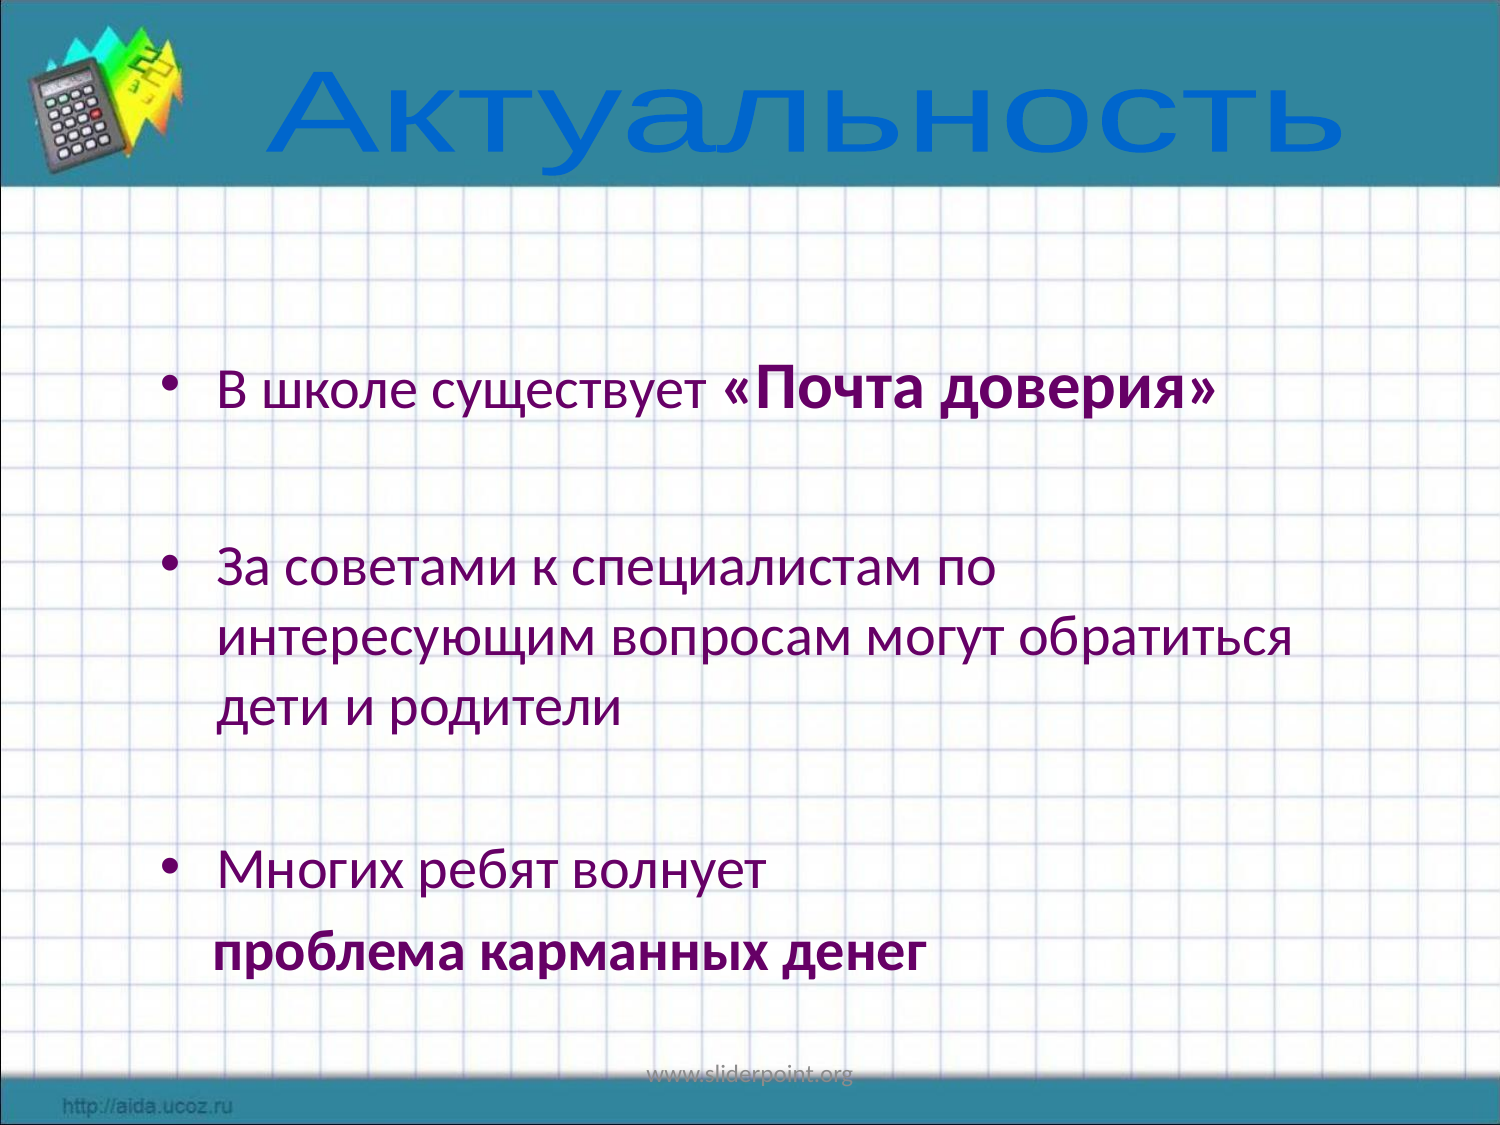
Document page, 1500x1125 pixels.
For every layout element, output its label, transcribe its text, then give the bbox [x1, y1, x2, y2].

footer www.sliderpoint.org [512, 1042, 988, 1103]
picture [0, 0, 1500, 1125]
list В школе существует «Почта доверия» За советами к специалистам по интересующим вопросам могут обратиться дети и родители Многих ребят волнует проблема карманных денег [144, 334, 1350, 1050]
